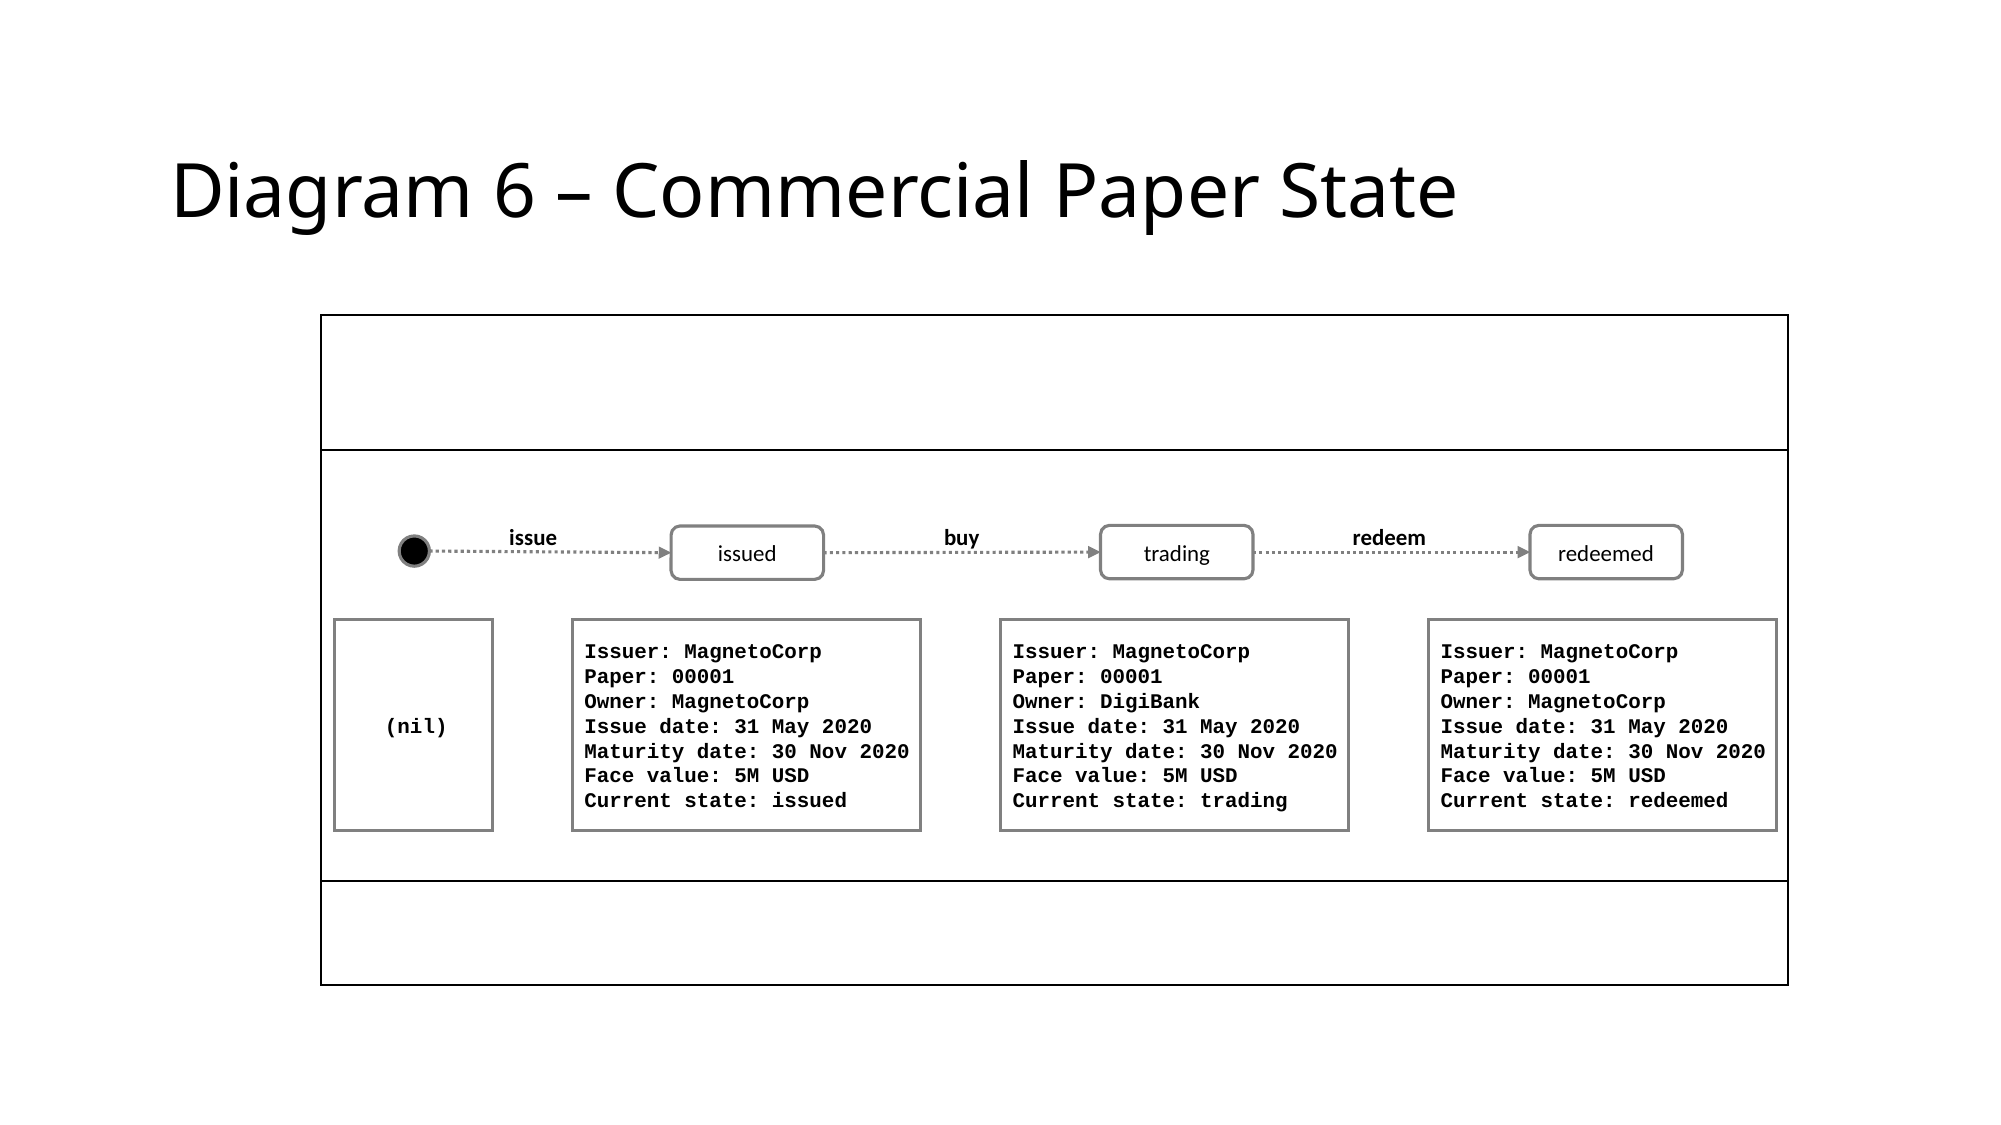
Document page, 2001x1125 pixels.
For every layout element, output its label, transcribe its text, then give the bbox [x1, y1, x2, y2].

text_box [320, 315, 1788, 450]
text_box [429, 550, 672, 554]
text_box Diagram 6 – Commercial Paper State [162, 84, 1888, 303]
text_box [320, 450, 1788, 881]
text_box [334, 618, 1777, 831]
text_box [320, 881, 1788, 986]
